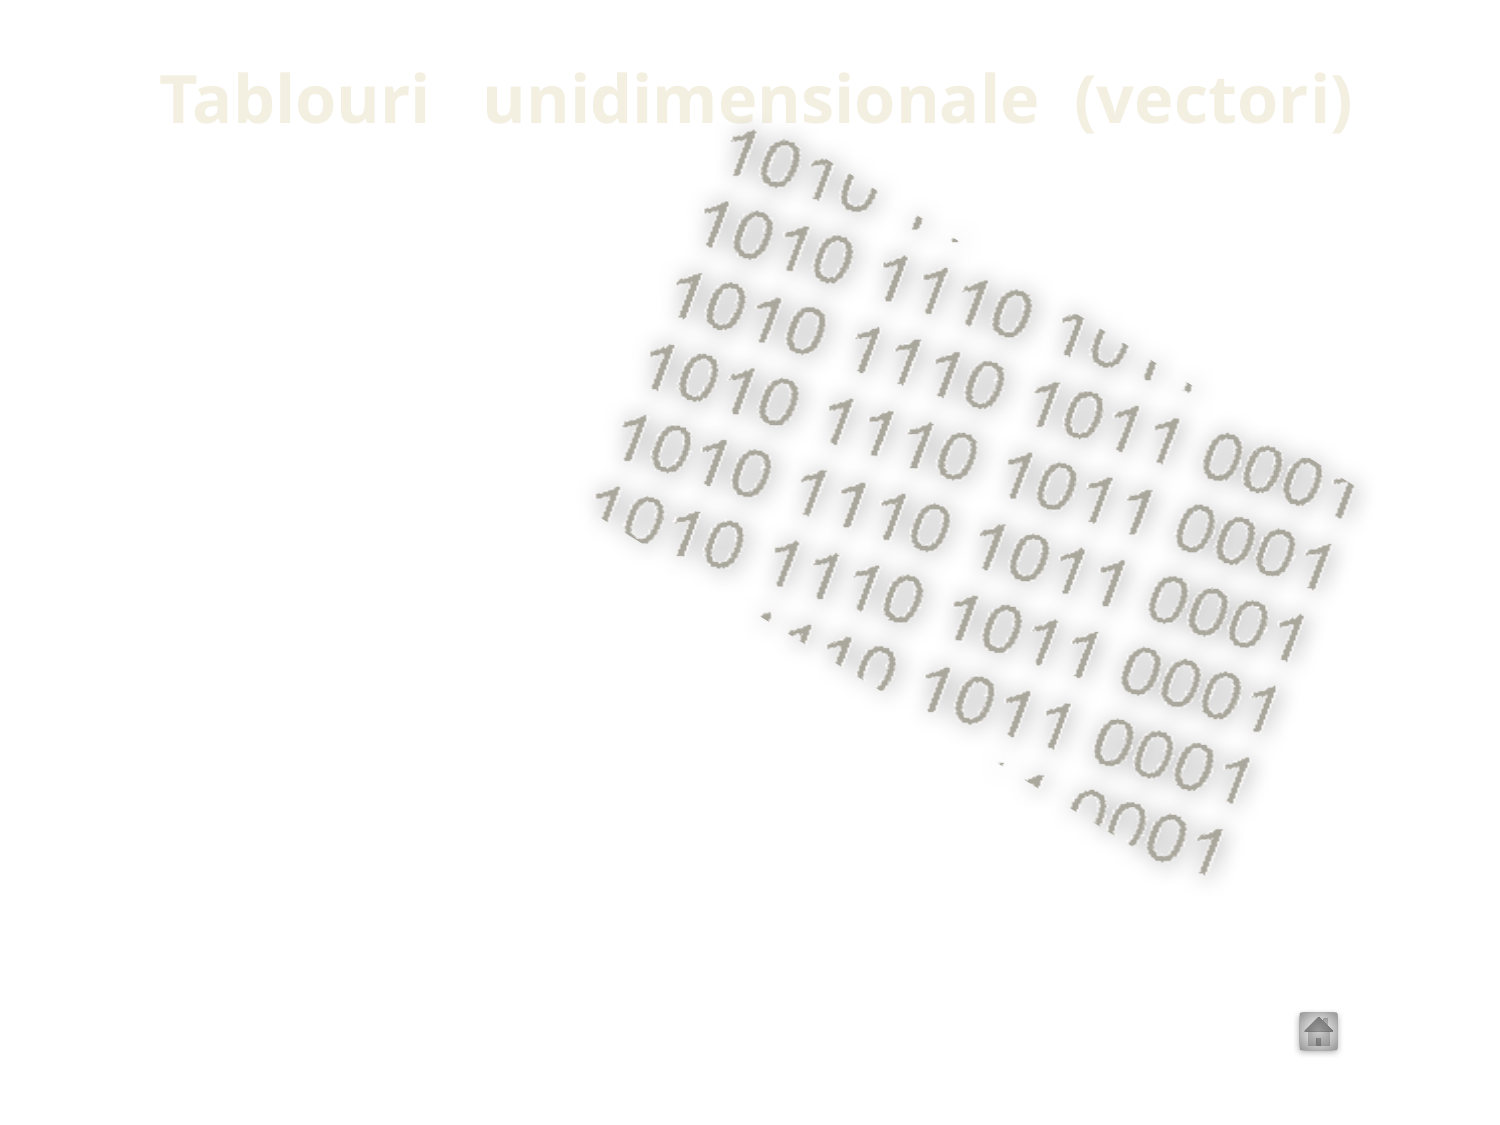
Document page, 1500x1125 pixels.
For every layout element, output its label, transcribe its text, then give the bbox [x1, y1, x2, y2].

text_box Tablouri unidimensionale (vectori) [62, 49, 1450, 145]
text_box [1299, 1012, 1338, 1051]
picture [544, 289, 1411, 714]
